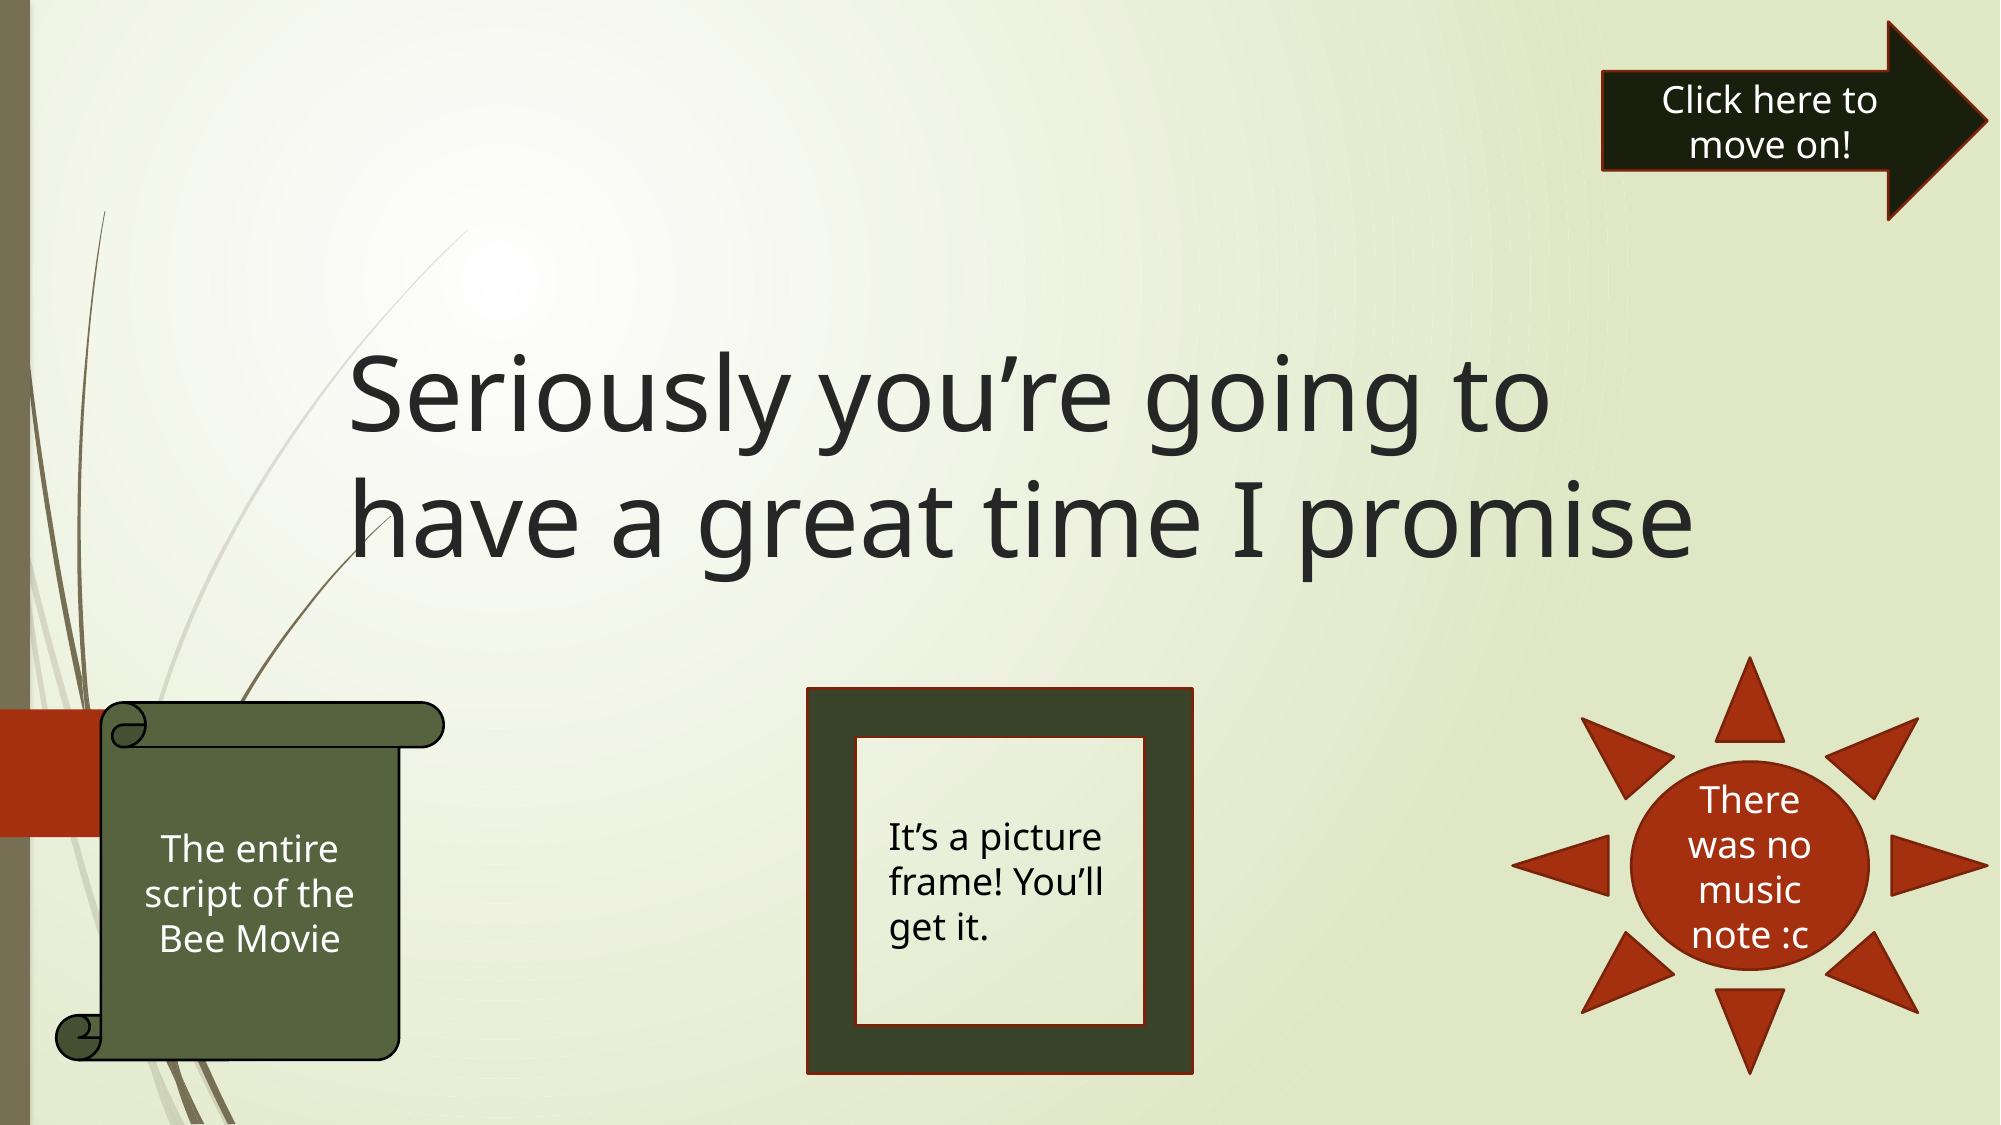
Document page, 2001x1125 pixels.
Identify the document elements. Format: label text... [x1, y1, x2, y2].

text_box Click here to move on! [1601, 20, 1989, 222]
title Seriously you’re going to have a great time I promise [332, 214, 1795, 586]
text_box It’s a picture frame! You’ll get it. [873, 805, 1127, 956]
text_box There was no music note :c [1714, 988, 1786, 1076]
text_box [806, 687, 1194, 1075]
text_box There was no music note :c [1824, 931, 1920, 1014]
text_box There was no music note :c [1824, 717, 1920, 801]
text_box The entire script of the Bee Movie [54, 701, 445, 1062]
text_box There was no music note :c [1580, 931, 1676, 1014]
text_box There was no music note :c [1511, 834, 1610, 897]
text_box There was no music note :c [1629, 760, 1870, 971]
text_box There was no music note :c [1714, 656, 1786, 743]
text_box There was no music note :c [1890, 834, 1989, 897]
text_box There was no music note :c [1580, 717, 1676, 801]
